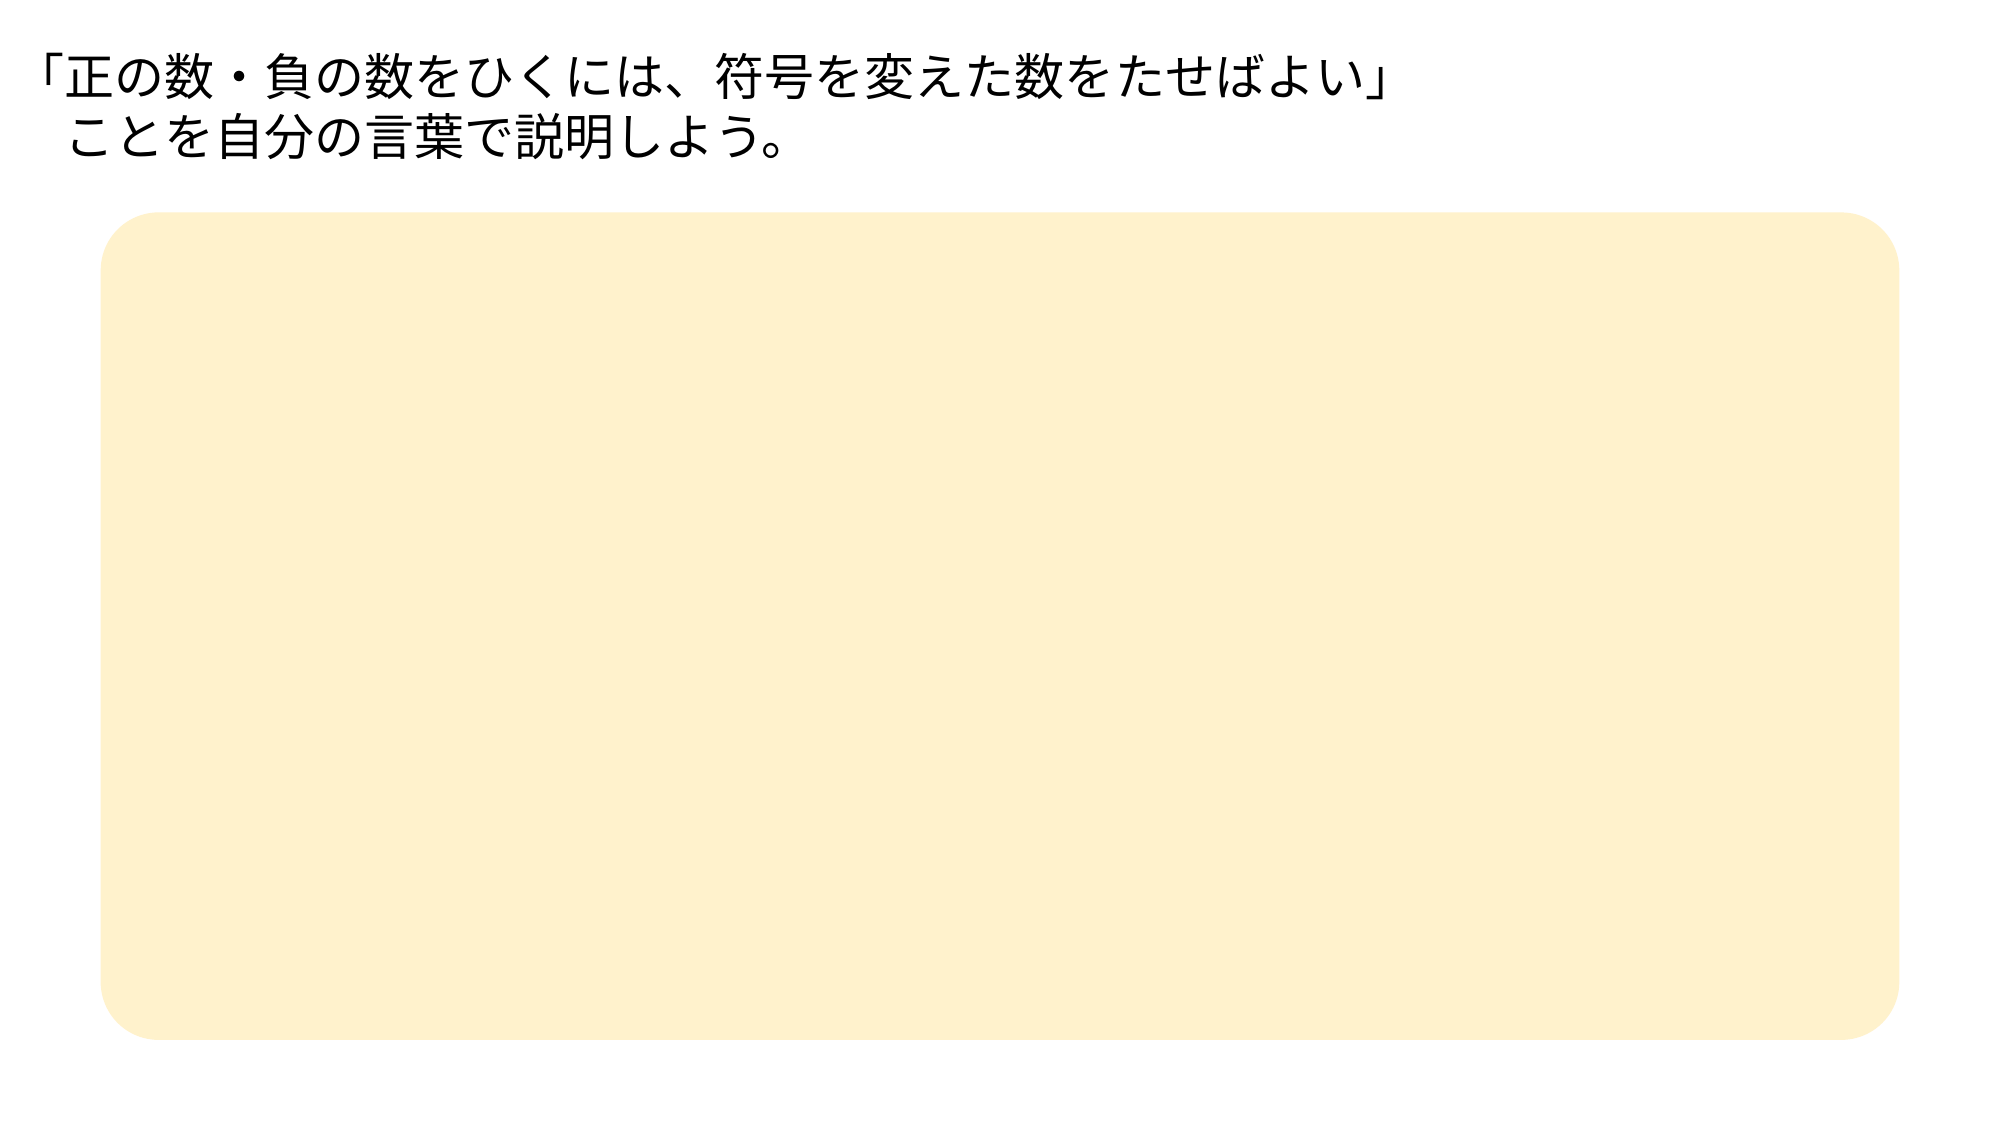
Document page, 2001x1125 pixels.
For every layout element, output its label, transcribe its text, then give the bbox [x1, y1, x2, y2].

text_box [99, 211, 1901, 1041]
text_box 「正の数・負の数をひくには、符号を変えた数をたせばよい」 ことを自分の言葉で説明しよう。 [0, 37, 1430, 173]
